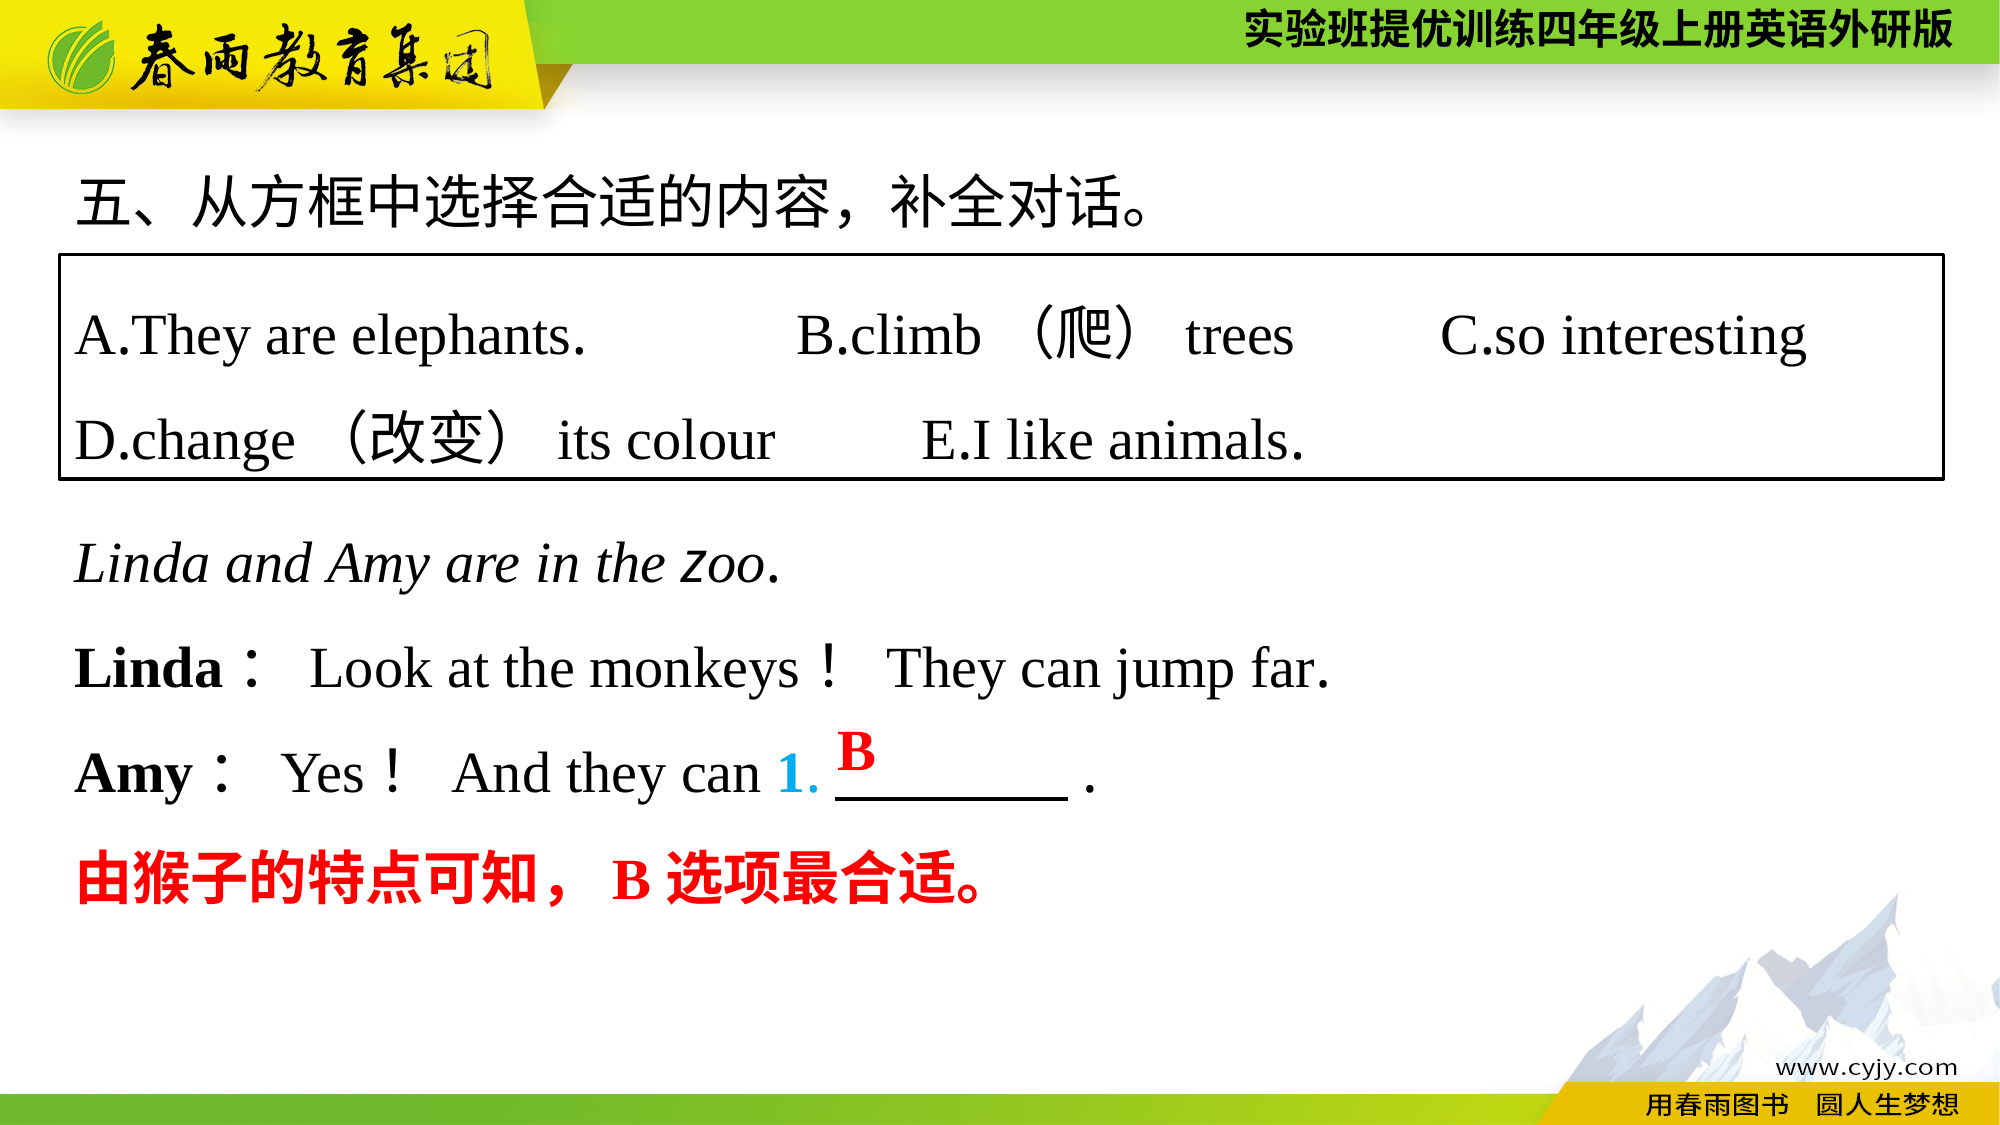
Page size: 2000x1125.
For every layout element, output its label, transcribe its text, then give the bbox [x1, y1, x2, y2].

list 五、从方框中选择合适的内容，补全对话。 Linda and Amy are in the zoo. Linda：Look at the monkeys！They can jump far. Amy：Yes！And they can 1. . [59, 479, 1944, 798]
picture [0, 0, 2000, 1125]
list 五、从方框中选择合适的内容，补全对话。 Linda and Amy are in the zoo. Linda：Look at the monkeys！They can jump far. Amy：Yes！And they can 1. . [59, 122, 1944, 254]
text_box B [823, 704, 892, 789]
text_box 由猴子的特点可知，B选项最合适。 [59, 798, 1944, 919]
text_box A.They are elephants. B.climb（爬）trees C.so interesting D.change（改变）its colour E.I like animals. [59, 254, 1944, 479]
